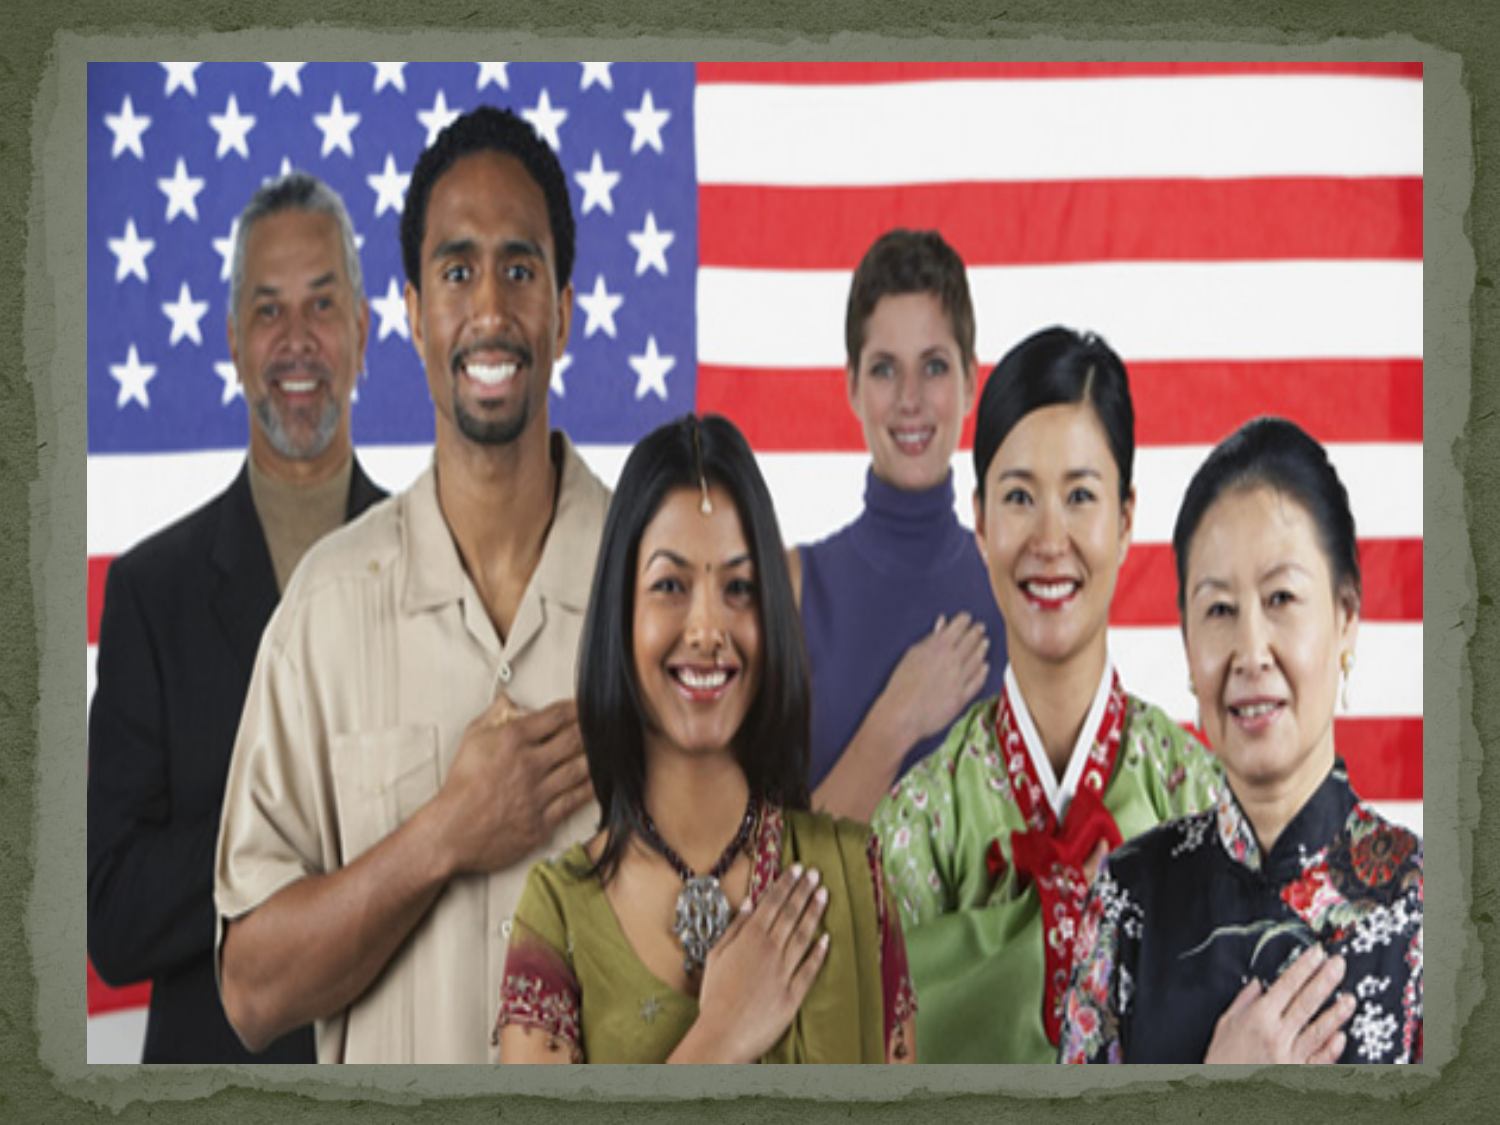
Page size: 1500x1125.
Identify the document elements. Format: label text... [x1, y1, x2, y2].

title Immigration [74, 24, 1425, 225]
picture [87, 62, 1423, 1064]
